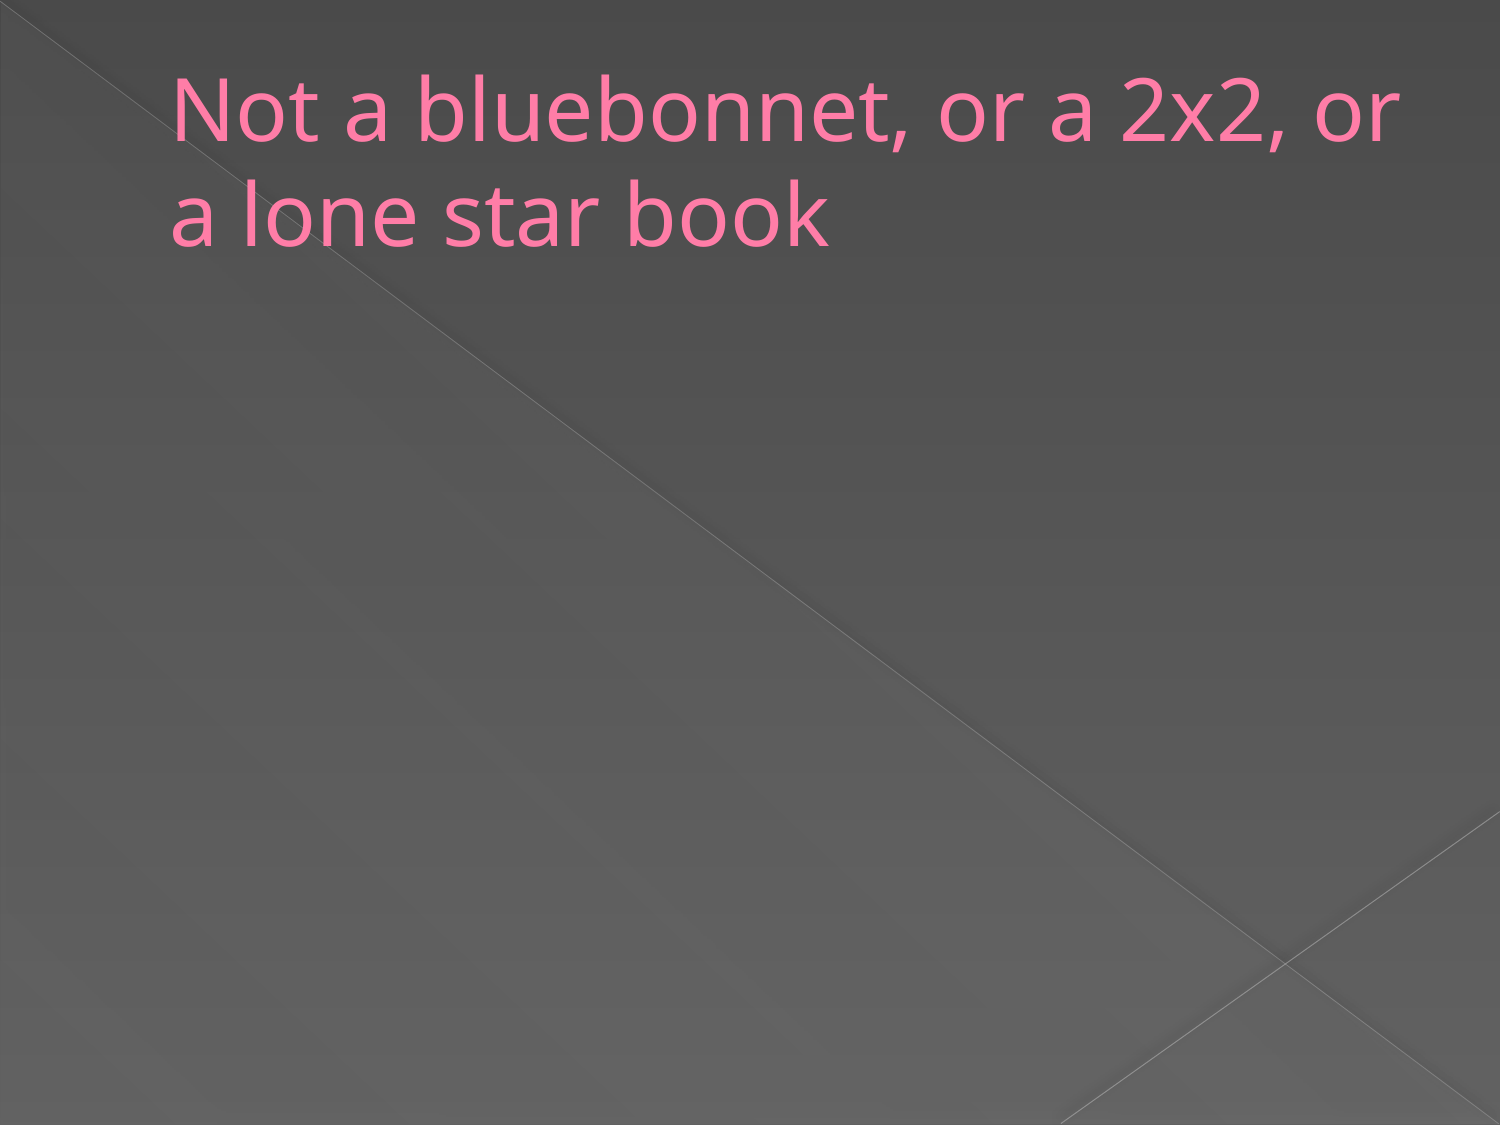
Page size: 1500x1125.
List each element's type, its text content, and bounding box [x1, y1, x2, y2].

title Not a bluebonnet, or a 2x2, or a lone star book [75, 43, 1425, 274]
